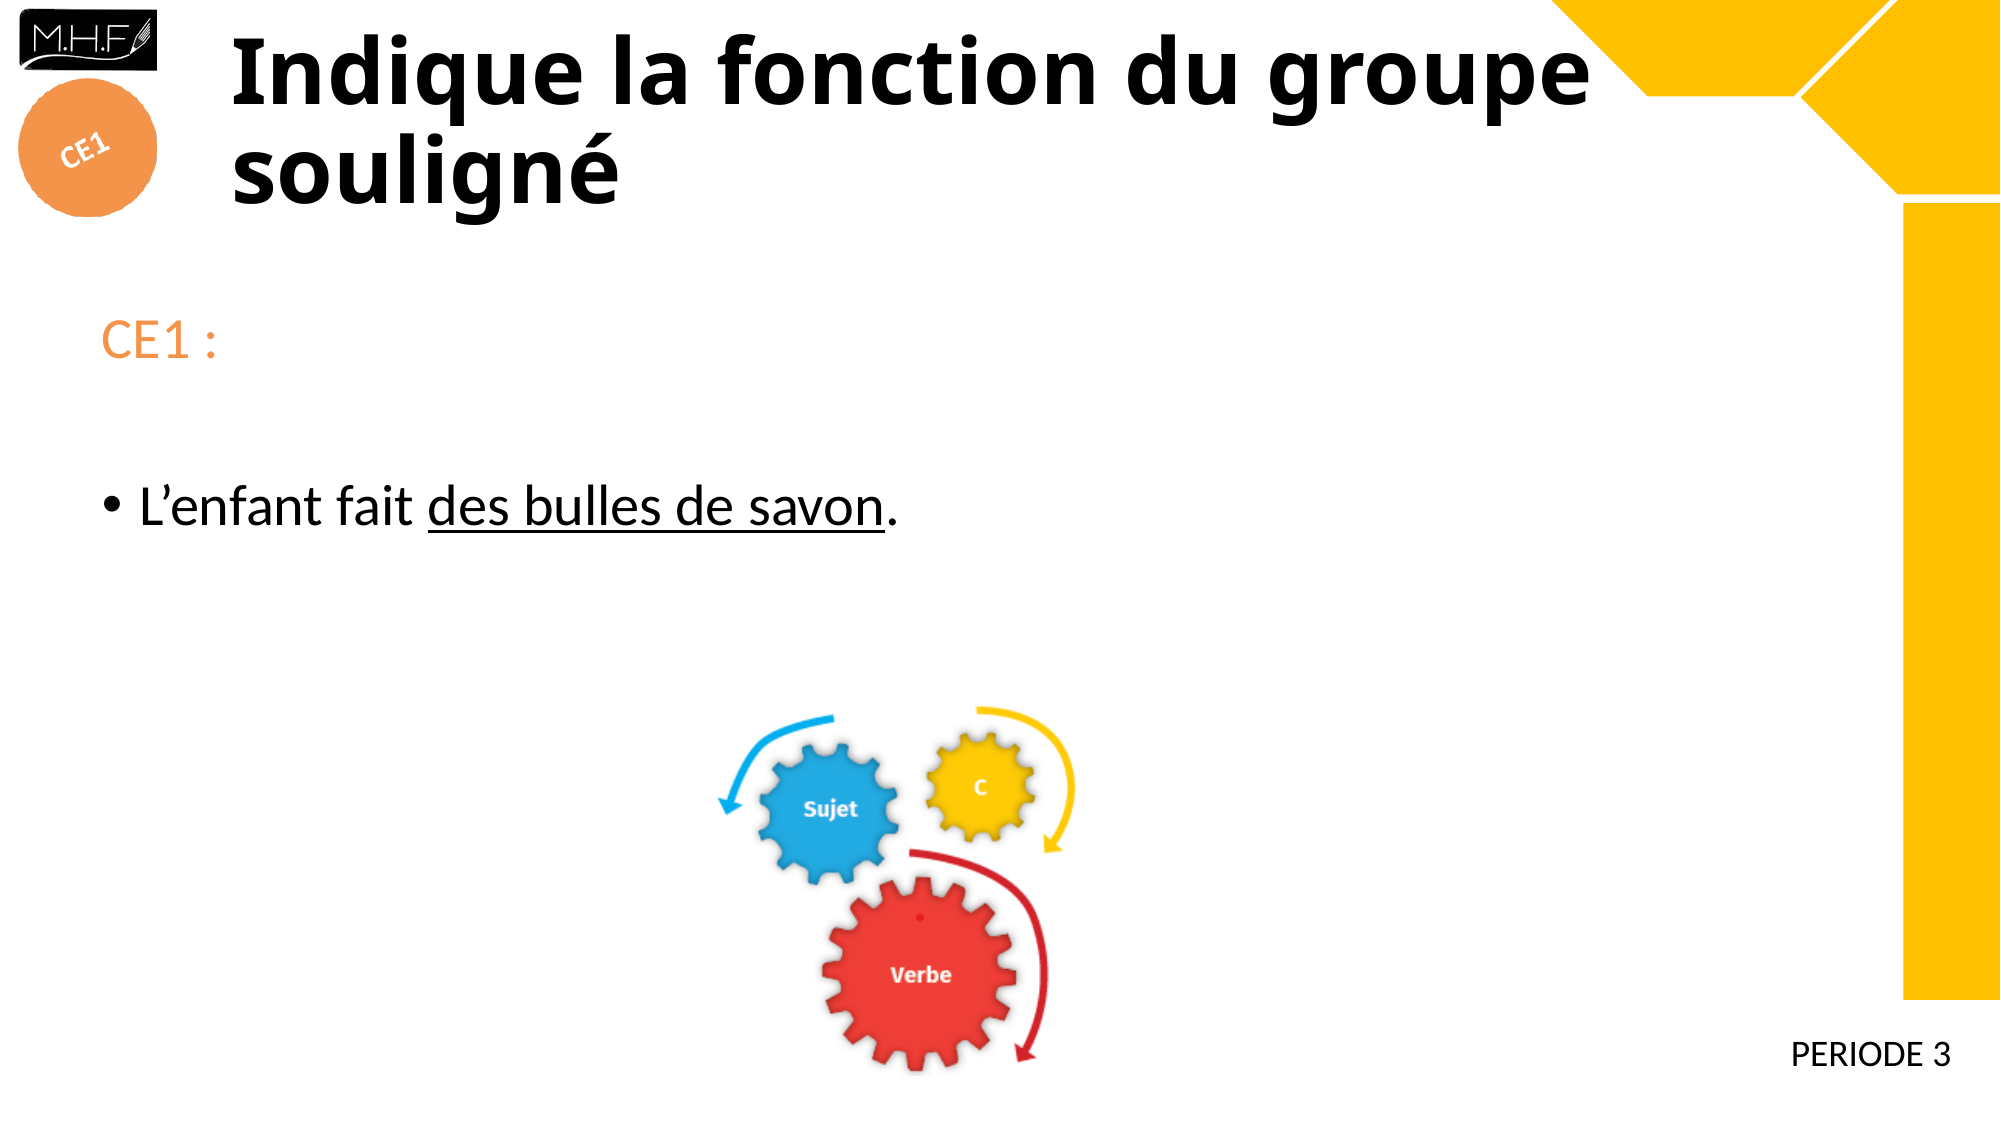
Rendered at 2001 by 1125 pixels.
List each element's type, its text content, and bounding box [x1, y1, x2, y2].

picture [18, 78, 157, 218]
list CE1 : L’enfant fait des bulles de savon. [86, 300, 1252, 1015]
text_box [1902, 202, 2000, 1001]
text_box [1549, 0, 1892, 98]
picture [711, 693, 1083, 1076]
picture [16, 7, 157, 74]
text_box [1799, 0, 2000, 196]
title Indique la fonction du groupe souligné [216, 15, 1763, 233]
text_box PERIODE 3 [1362, 1021, 1967, 1125]
